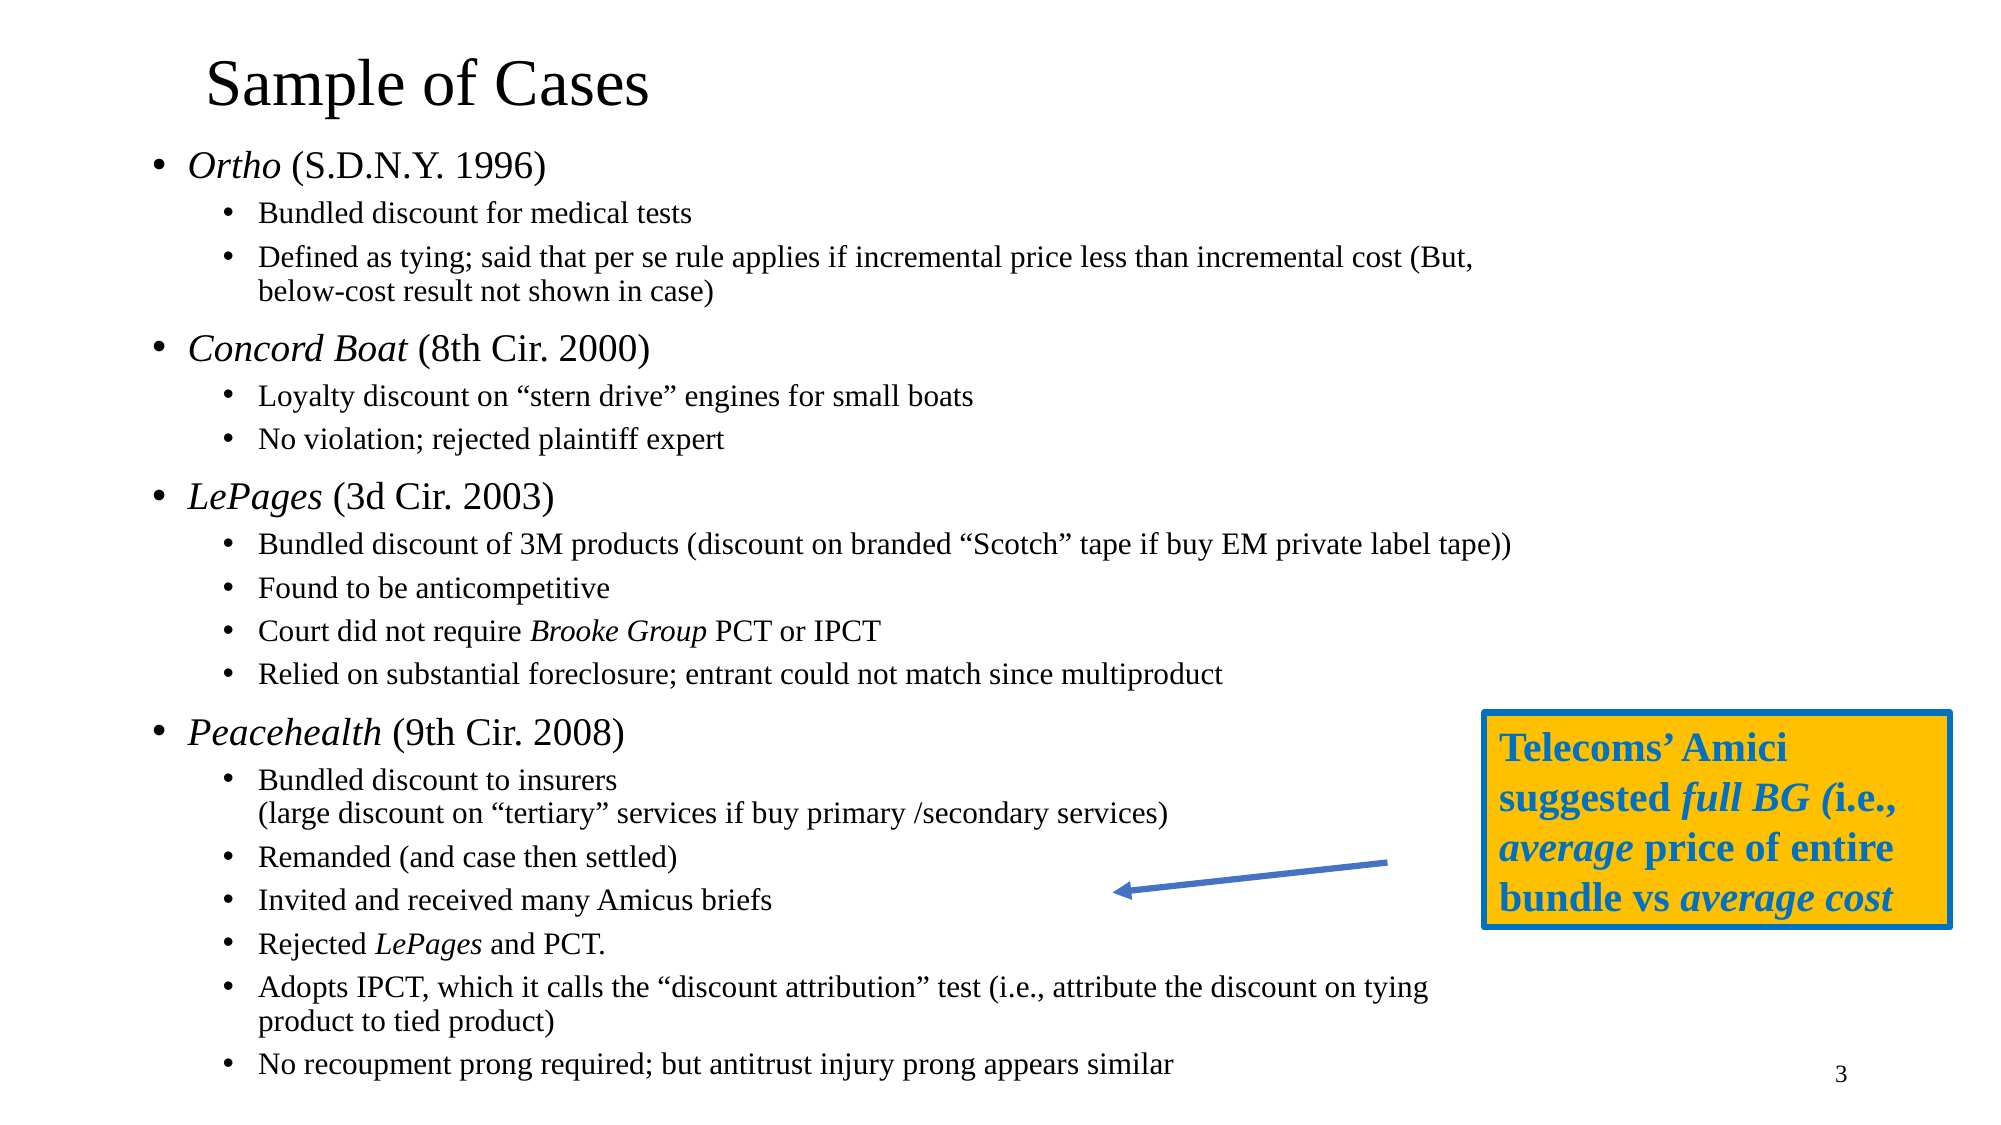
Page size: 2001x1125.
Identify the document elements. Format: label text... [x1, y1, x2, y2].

slide_number 3 [1412, 1042, 1863, 1103]
list Ortho (S.D.N.Y. 1996) Bundled discount for medical tests Defined as tying; said that per se rule applies if incremental price less than incremental cost (But, below-cost result not shown in case) Concord Boat (8th Cir. 2000) Loyalty discount on “stern drive” engines for small boats No violation; rejected plaintiff expert LePages (3d Cir. 2003) Bundled discount of 3M products (discount on branded “Scotch” tape if buy EM private label tape)) Found to be anticompetitive Court did not require Brooke Group PCT or IPCT Relied on substantial foreclosure; entrant could not match since multiproduct Peacehealth (9th Cir. 2008) Bundled discount to insurers (large discount on “tertiary” services if buy primary /secondary services) Remanded (and case then settled) Invited and received many Amicus briefs Rejected LePages and PCT. Adopts IPCT, which it calls the “discount attribution” test (i.e., attribute the discount on tying product to tied product) No recoupment prong required; but antitrust injury prong appears similar [137, 137, 1538, 1125]
text_box Telecoms’ Amici suggested full BG (i.e., average price of entire bundle vs average cost [1484, 712, 1950, 928]
title Sample of Cases [190, 0, 1485, 137]
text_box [1112, 862, 1388, 893]
